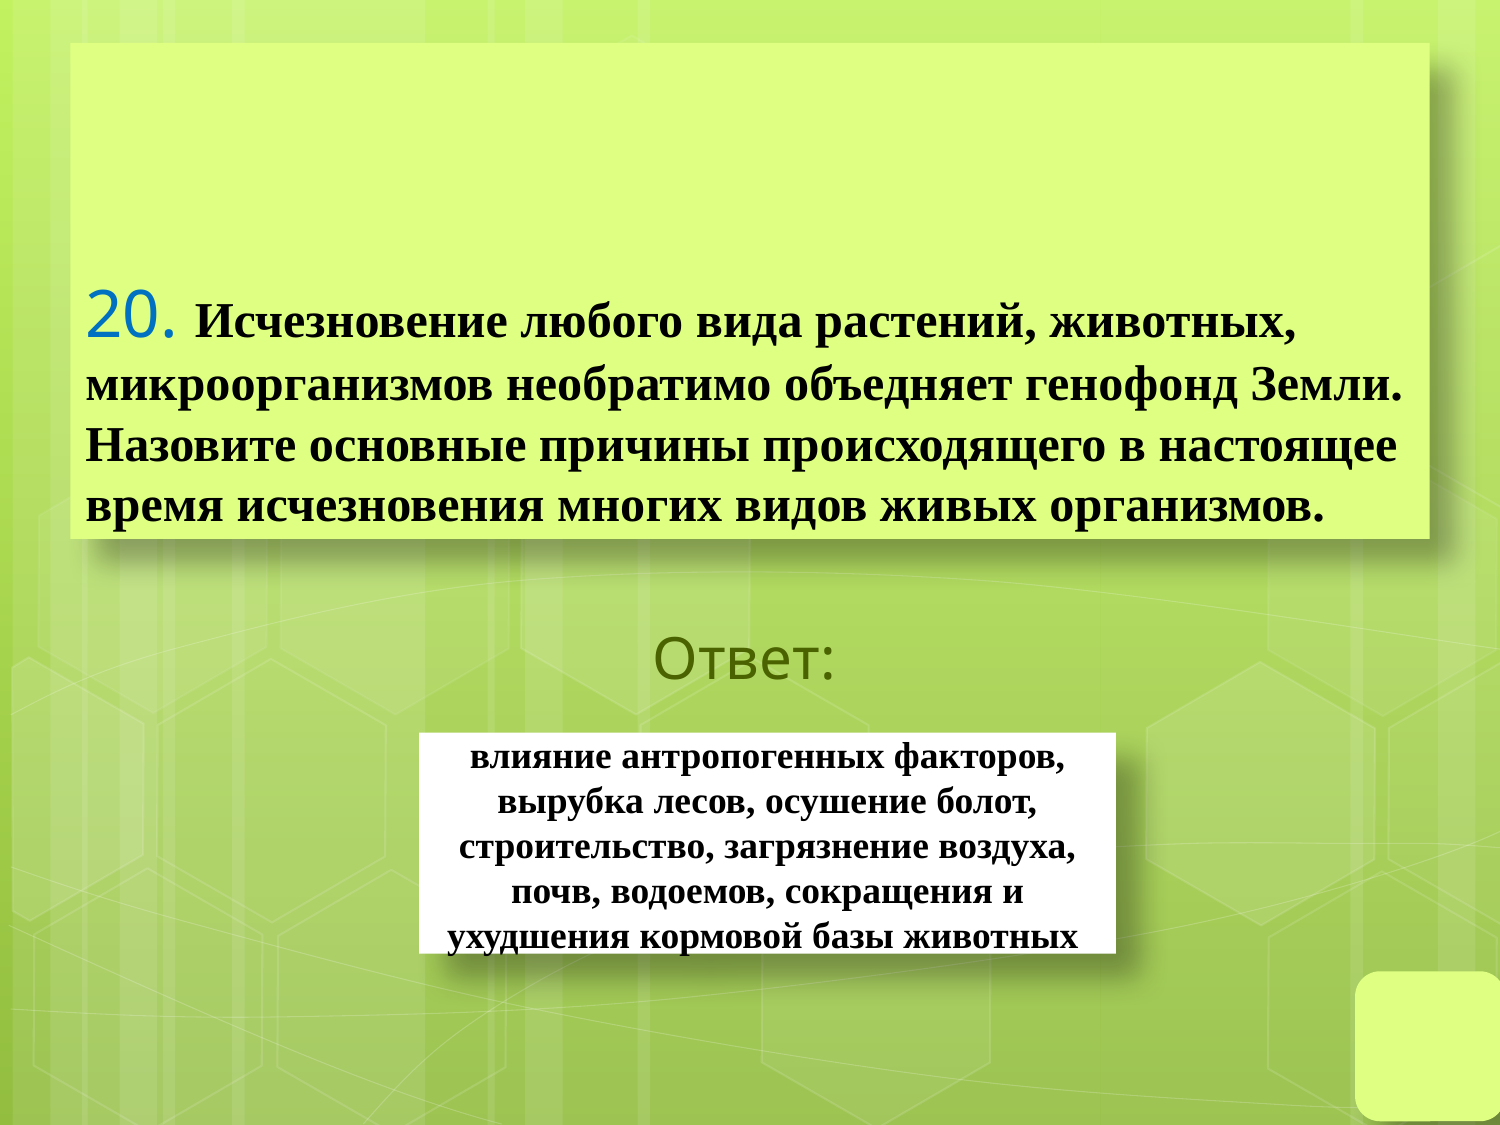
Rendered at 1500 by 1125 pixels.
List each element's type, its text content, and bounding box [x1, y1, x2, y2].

text_box влияние антропогенных факторов, вырубка лесов, осушение болот, строительство, загрязнение воздуха, почв, водоемов, сокращения и ухудшения кормовой базы животных [418, 731, 1117, 955]
text_box [1353, 969, 1500, 1123]
title 20. Исчезновение любого вида растений, животных, микроорганизмов необратимо объедняет генофонд Земли. Назовите основные причины происходящего в настоящее время исчезновения многих видов живых организмов. [70, 42, 1430, 539]
text_box Ответ: [501, 614, 987, 699]
